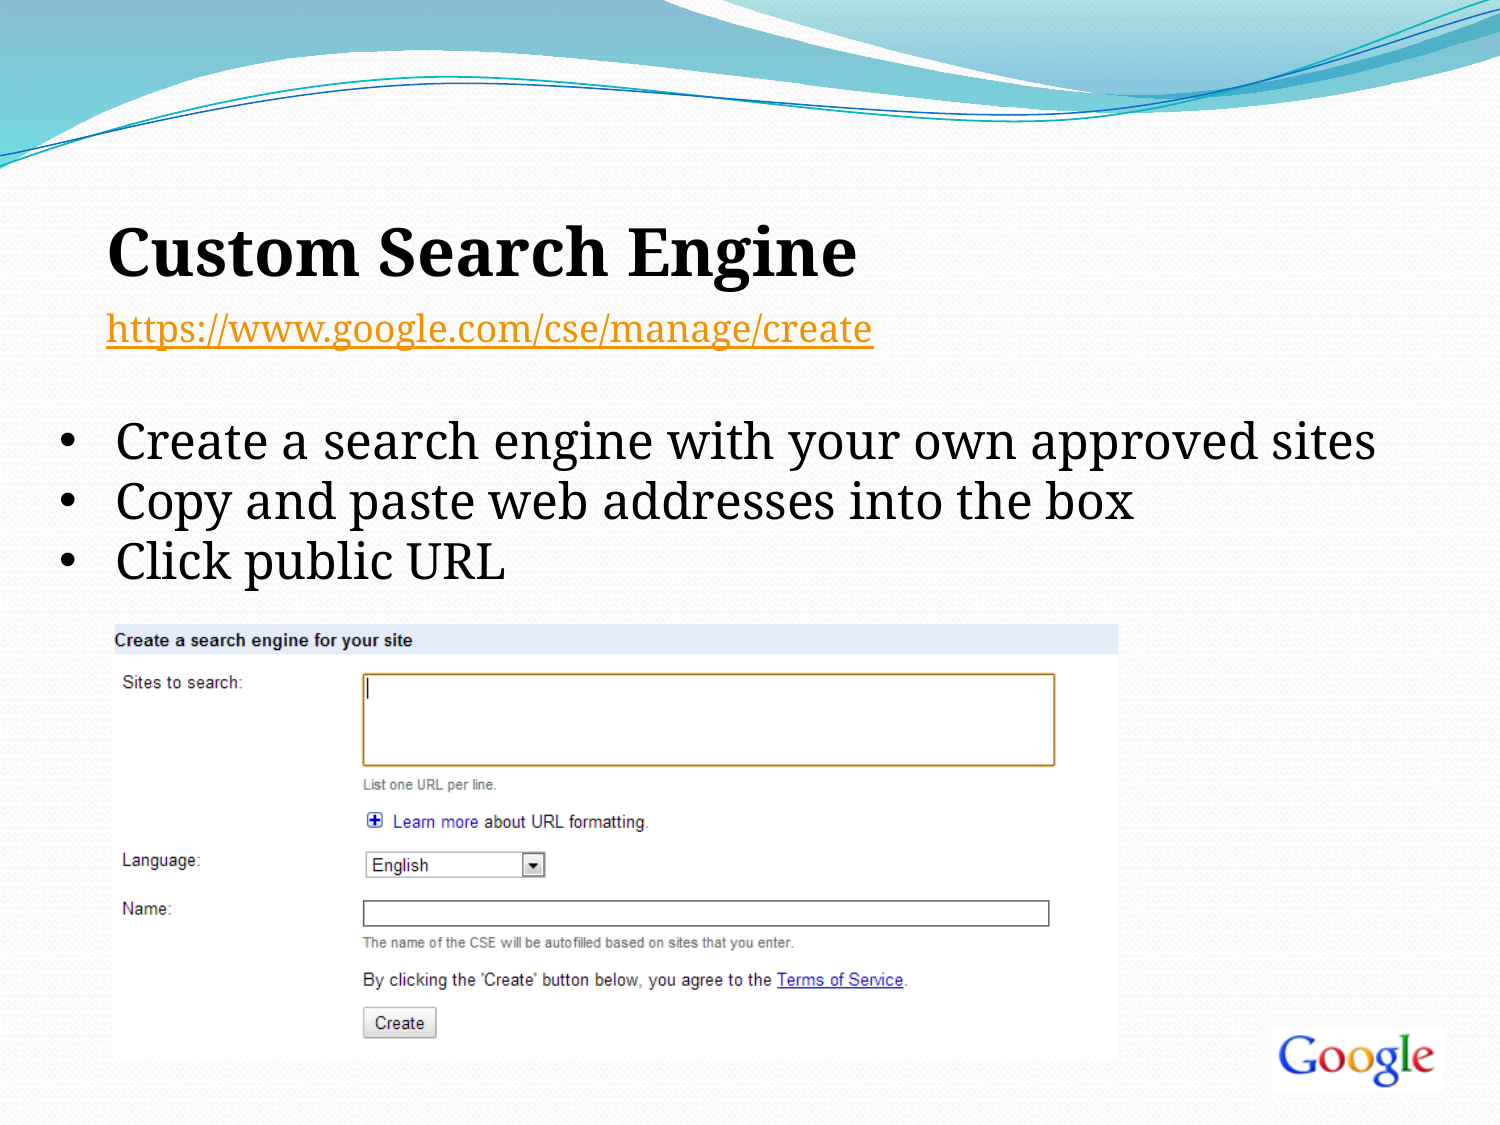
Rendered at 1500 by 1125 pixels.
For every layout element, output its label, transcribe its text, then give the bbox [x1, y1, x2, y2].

picture [112, 624, 1118, 1058]
text_box https://www.google.com/cse/manage/create [91, 297, 889, 364]
text_box Custom Search Engine [91, 201, 874, 297]
picture [1262, 1016, 1448, 1098]
text_box Create a search engine with your own approved sites Copy and paste web addresses into the box Click public URL [44, 402, 1393, 597]
